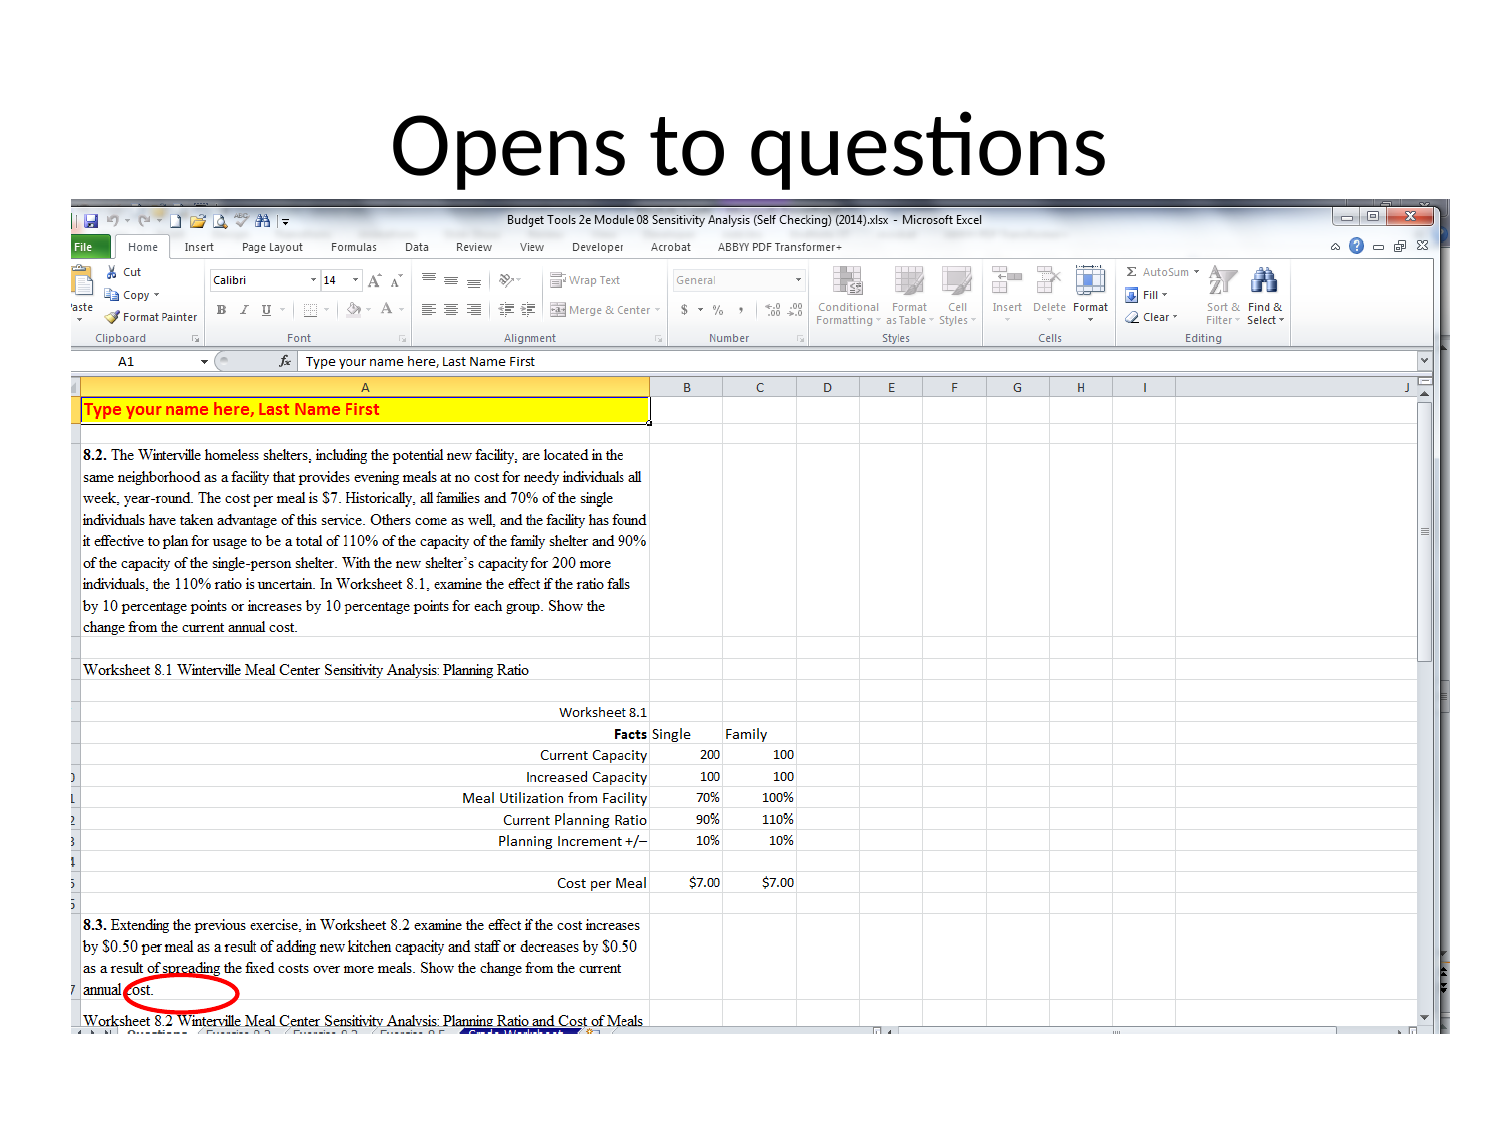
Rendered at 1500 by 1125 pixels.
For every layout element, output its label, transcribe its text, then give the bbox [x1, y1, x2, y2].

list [71, 199, 1451, 1035]
title Opens to questions [75, 45, 1425, 198]
